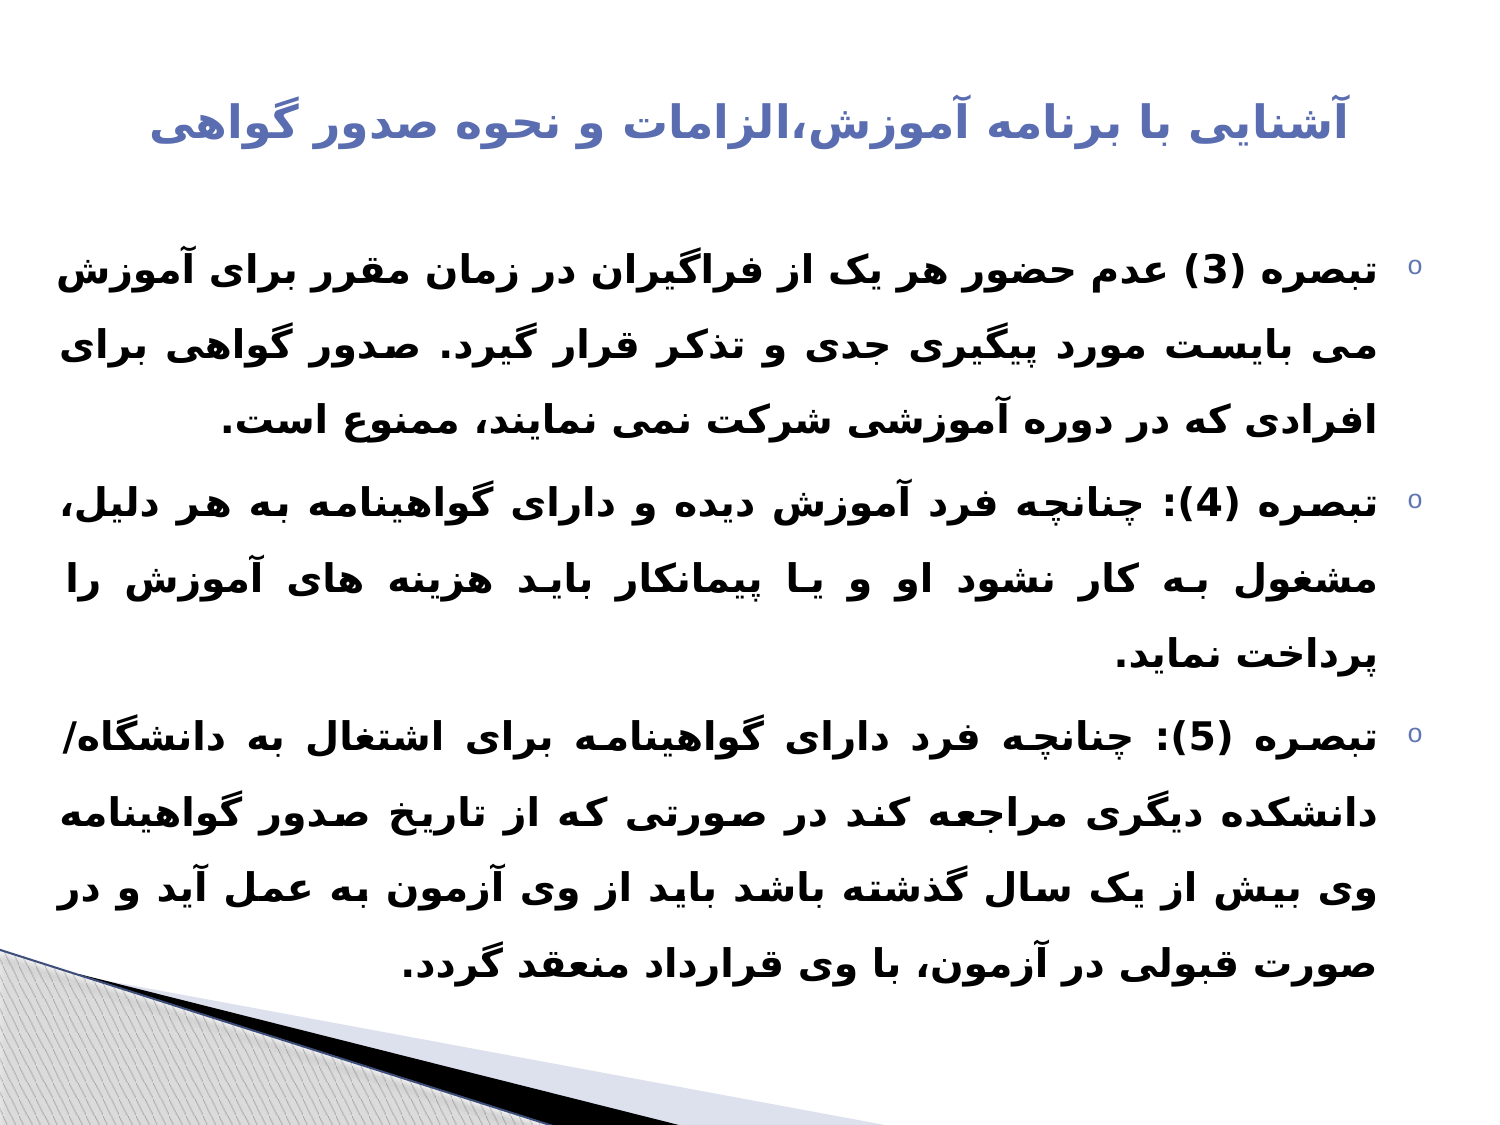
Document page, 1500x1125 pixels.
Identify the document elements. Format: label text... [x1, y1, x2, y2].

list تبصره (3) عدم حضور هر یک از فراگیران در زمان مقرر برای آموزش می بایست مورد پیگیری جدی و تذکر قرار گیرد. صدور گواهی برای افرادی که در دوره آموزشی شرکت نمی نمایند، ممنوع است. تبصره (4): چنانچه فرد آموزش دیده و دارای گواهینامه به هر دلیل، مشغول به کار نشود او و یا پیمانکار باید هزینه های آموزش را پرداخت نماید. تبصره (5): چنانچه فرد دارای گواهینامه برای اشتغال به دانشگاه/ دانشکده دیگری مراجعه کند در صورتی که از تاریخ صدور گواهینامه وی بیش از یک سال گذشته باشد باید از وی آزمون به عمل آید و در صورت قبولی در آزمون، با وی قرارداد منعقد گردد. [41, 208, 1447, 1060]
title آشنایی با برنامه آموزش،الزامات و نحوه صدور گواهی [75, 45, 1425, 197]
